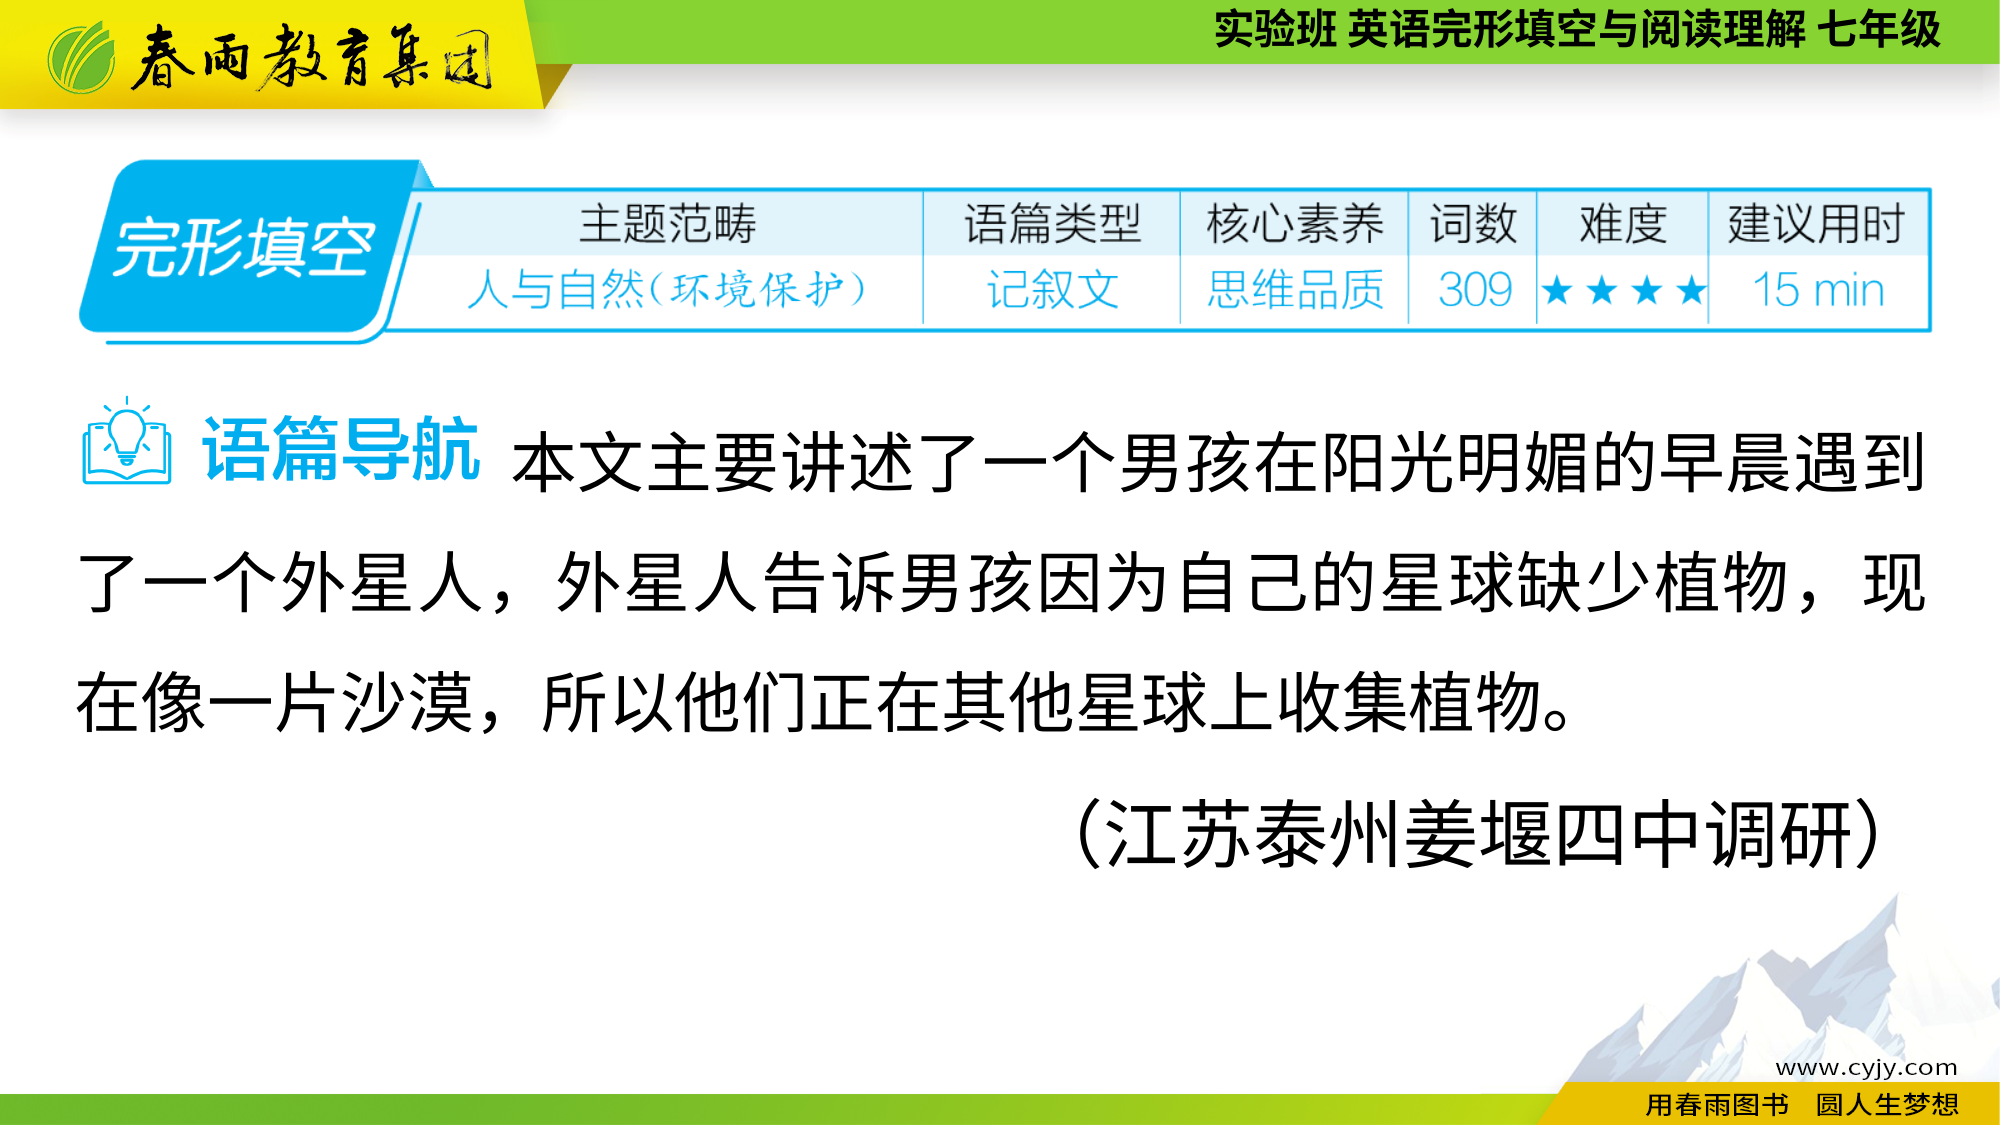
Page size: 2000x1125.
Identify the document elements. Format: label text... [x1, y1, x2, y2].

text_box （江苏泰州姜堰四中调研） [940, 735, 1944, 886]
picture [0, 0, 2000, 1125]
text_box 本文主要讲述了一个男孩在阳光明媚的早晨遇到了一个外星人，外星人告诉男孩因为自己的星球缺少植物，现在像一片沙漠，所以他们正在其他星球上收集植物。 [59, 373, 1944, 749]
